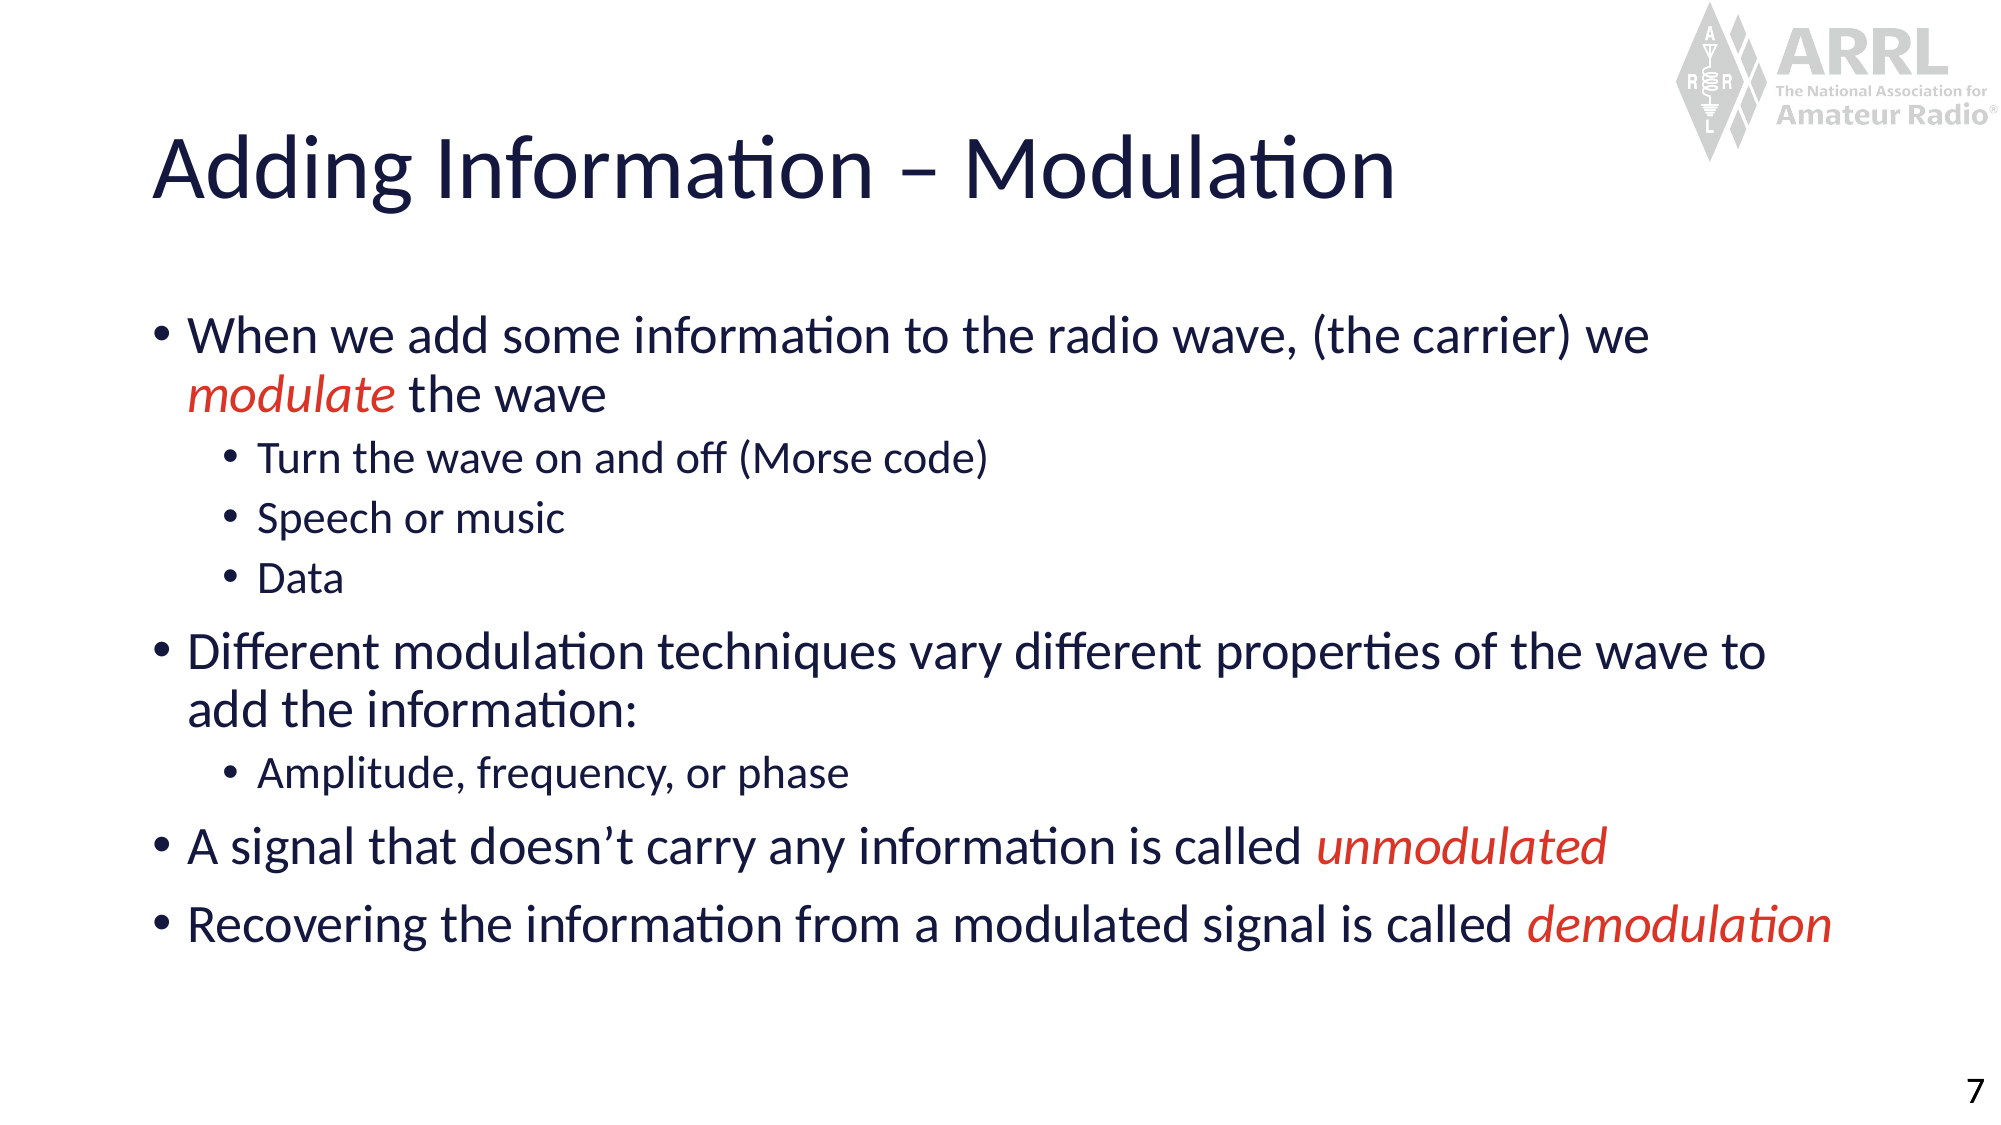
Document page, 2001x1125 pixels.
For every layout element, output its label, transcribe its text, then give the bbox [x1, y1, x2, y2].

title Adding Information – Modulation [137, 59, 1863, 278]
picture [1674, 0, 2000, 164]
list When we add some information to the radio wave, (the carrier) we modulate the wave Turn the wave on and off (Morse code) Speech or music Data Different modulation techniques vary different properties of the wave to add the information: Amplitude, frequency, or phase A signal that doesn’t carry any information is called unmodulated Recovering the information from a modulated signal is called demodulation [137, 299, 1863, 1014]
